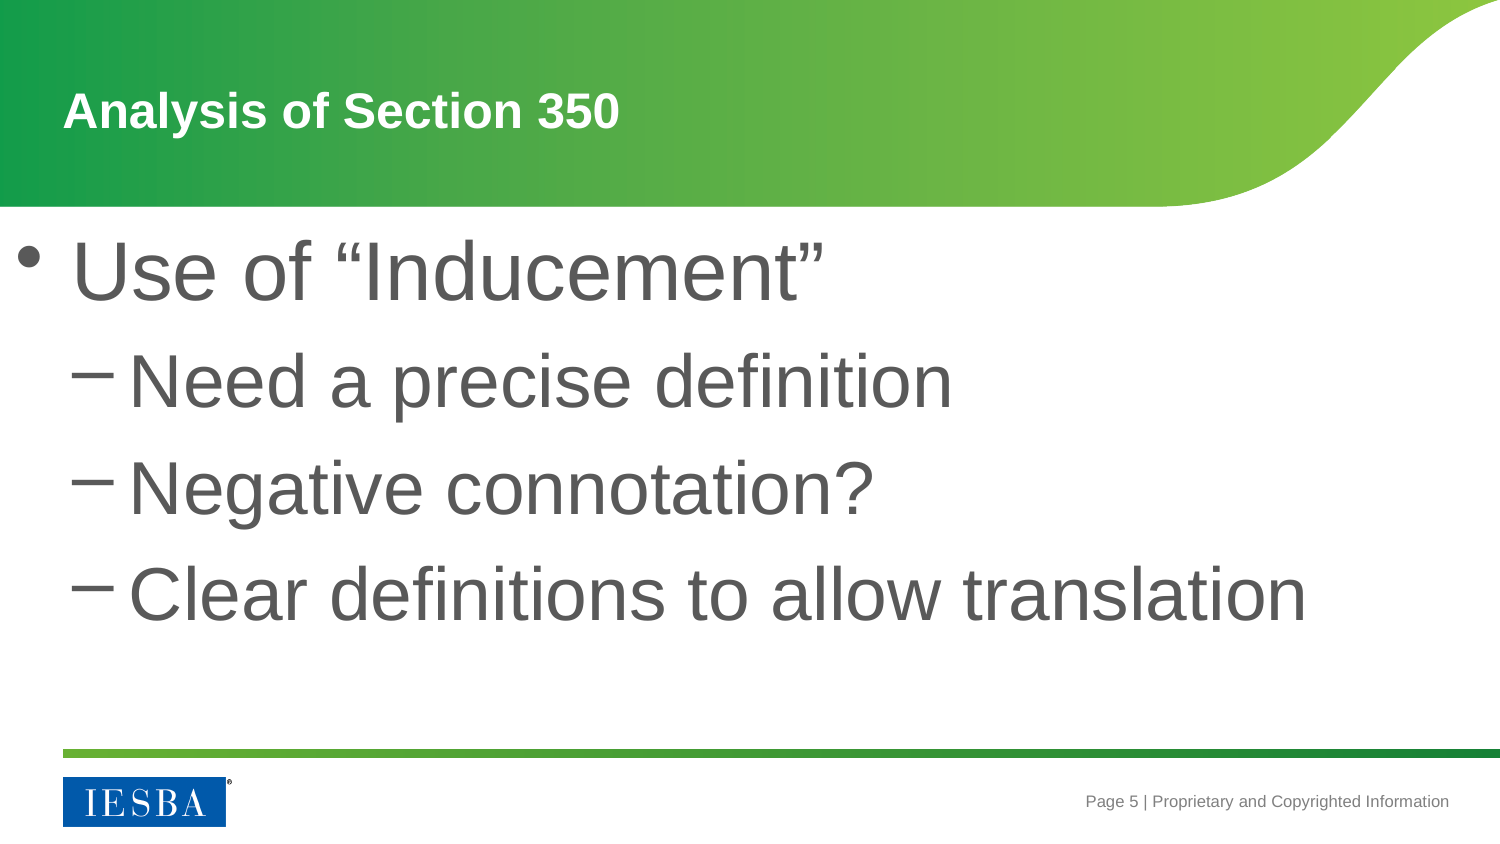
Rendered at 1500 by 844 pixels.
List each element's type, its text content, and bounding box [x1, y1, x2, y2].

title Analysis of Section 350 [62, 75, 1300, 142]
list Use of “Inducement” Need a precise definition Negative connotation? Clear definitions to allow translation [0, 209, 1500, 747]
picture [0, 0, 1500, 207]
picture [63, 777, 232, 827]
